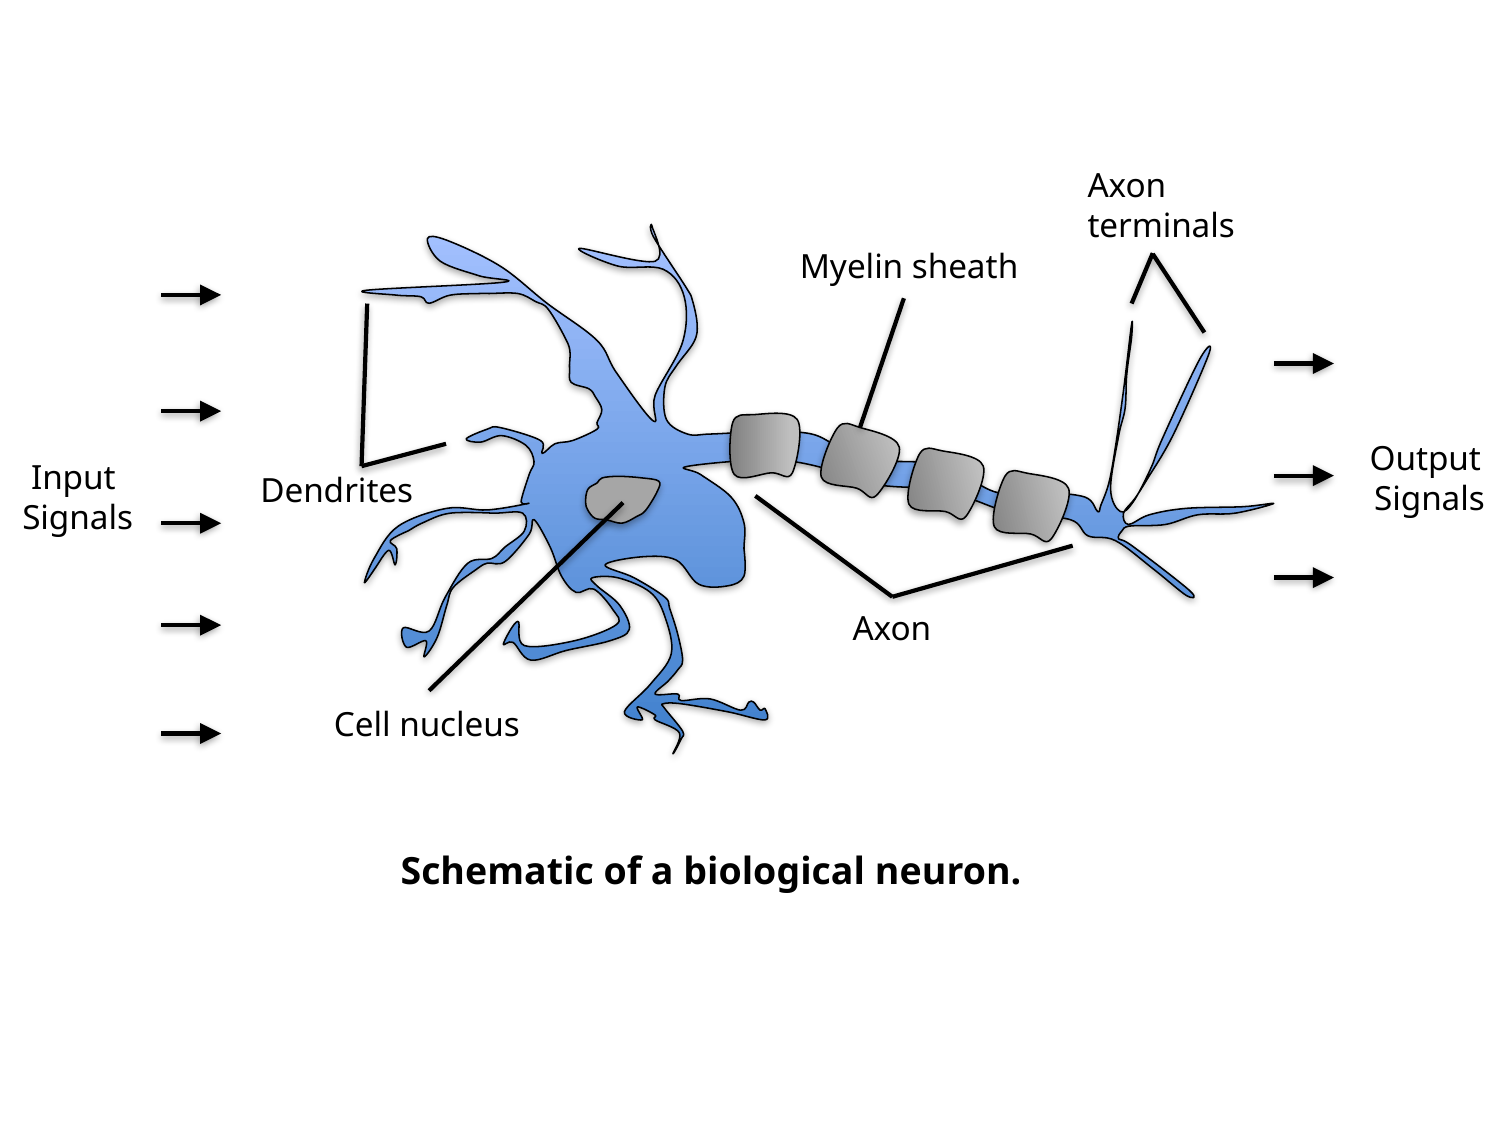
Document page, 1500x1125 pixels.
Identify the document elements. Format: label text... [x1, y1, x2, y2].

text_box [1152, 253, 1205, 333]
text_box [992, 469, 1070, 543]
text_box [1068, 320, 1275, 599]
text_box [820, 422, 901, 494]
text_box Schematic of a biological neuron. [385, 840, 1247, 900]
text_box Output Signals [1291, 429, 1500, 525]
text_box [755, 495, 893, 598]
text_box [859, 297, 905, 428]
text_box [981, 487, 994, 507]
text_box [361, 303, 368, 443]
text_box Myelin sheath [785, 237, 1152, 293]
text_box Input Signals [0, 448, 207, 544]
text_box Axon terminals [1072, 157, 1440, 252]
text_box Dendrites [245, 461, 613, 517]
text_box [800, 431, 826, 467]
text_box Cell nucleus [319, 695, 686, 750]
text_box [400, 626, 423, 649]
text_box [361, 443, 447, 467]
text_box [907, 447, 985, 521]
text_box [892, 545, 1073, 598]
text_box [613, 475, 661, 522]
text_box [1131, 252, 1153, 304]
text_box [428, 502, 624, 691]
text_box [891, 460, 912, 488]
text_box [729, 412, 801, 479]
text_box [629, 574, 684, 695]
text_box [686, 697, 769, 721]
text_box Axon [837, 600, 1205, 655]
text_box [361, 223, 746, 588]
